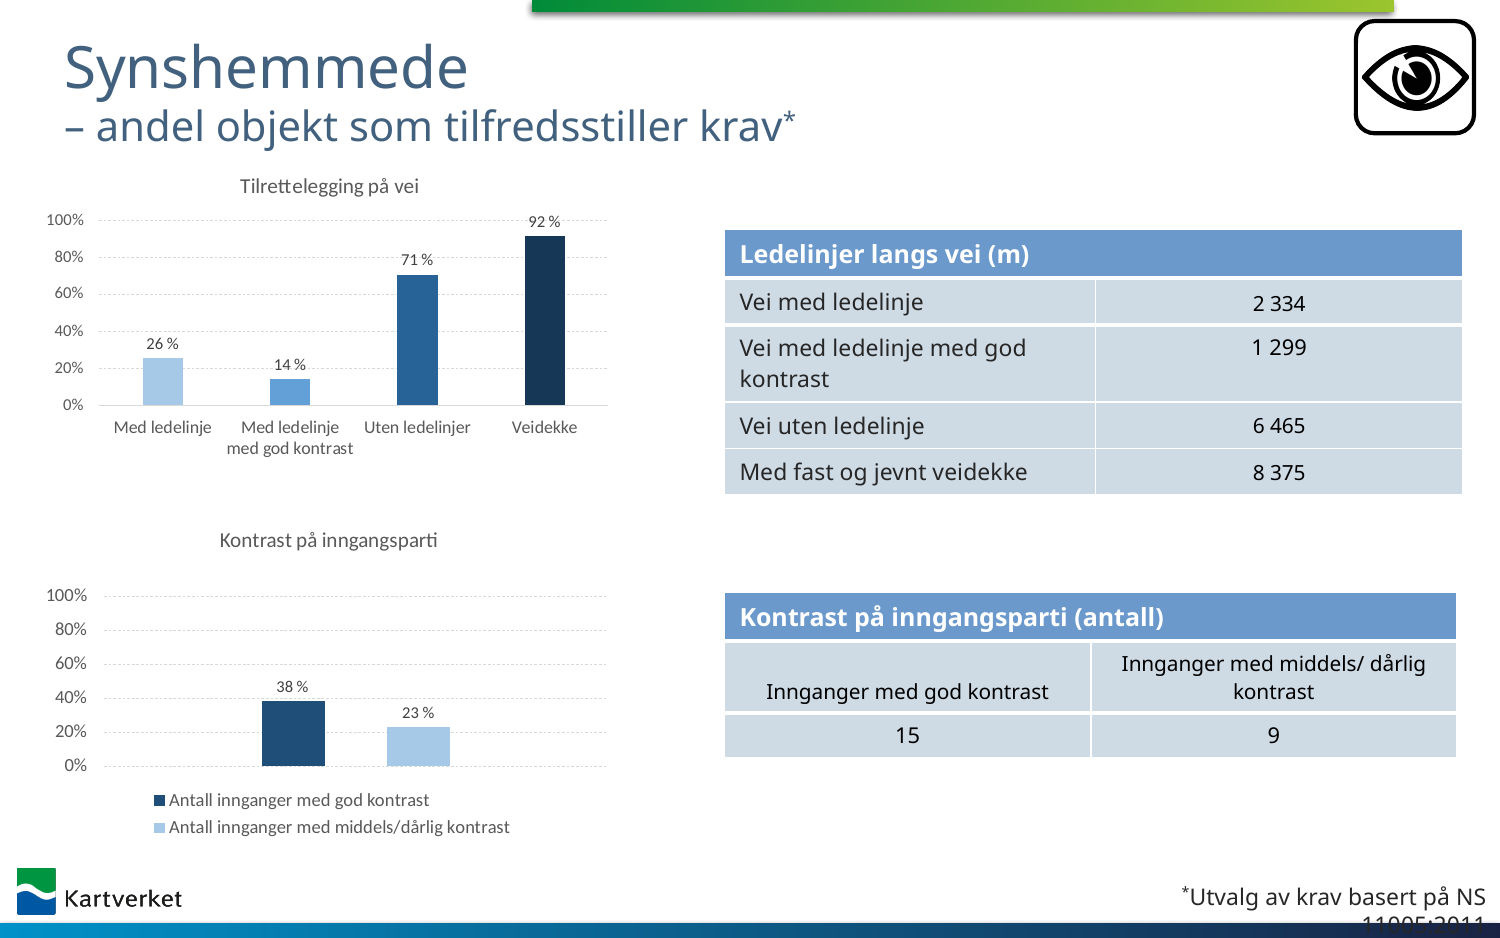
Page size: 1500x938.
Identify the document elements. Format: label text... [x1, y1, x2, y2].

text_box *Utvalg av krav basert på NS 11005:2011 [1068, 873, 1500, 938]
table_cell Innganger med god kontrast [725, 643, 1090, 711]
table_cell 8 375 [1096, 449, 1462, 494]
table_header Ledelinjer langs vei (m) [725, 230, 1462, 276]
table_cell Med fast og jevnt veidekke [725, 449, 1095, 494]
text_box Synshemmede – andel objekt som tilfredsstiller krav* [49, 24, 1431, 158]
table_cell Vei med ledelinje med god kontrast [725, 327, 1095, 401]
table_cell 1 299 [1096, 327, 1462, 401]
table_cell 9 [1092, 715, 1456, 757]
table_cell Vei med ledelinje [725, 280, 1095, 323]
table_cell Innganger med middels/ dårlig kontrast [1092, 643, 1456, 711]
table_cell 15 [725, 715, 1090, 757]
table_cell 2 334 [1096, 280, 1462, 323]
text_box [1355, 20, 1475, 134]
picture [41, 520, 617, 846]
table_cell Vei uten ledelinje [725, 403, 1095, 448]
picture [41, 166, 618, 492]
table_header Kontrast på inngangsparti (antall) [725, 593, 1456, 639]
table_cell 6 465 [1096, 403, 1462, 448]
